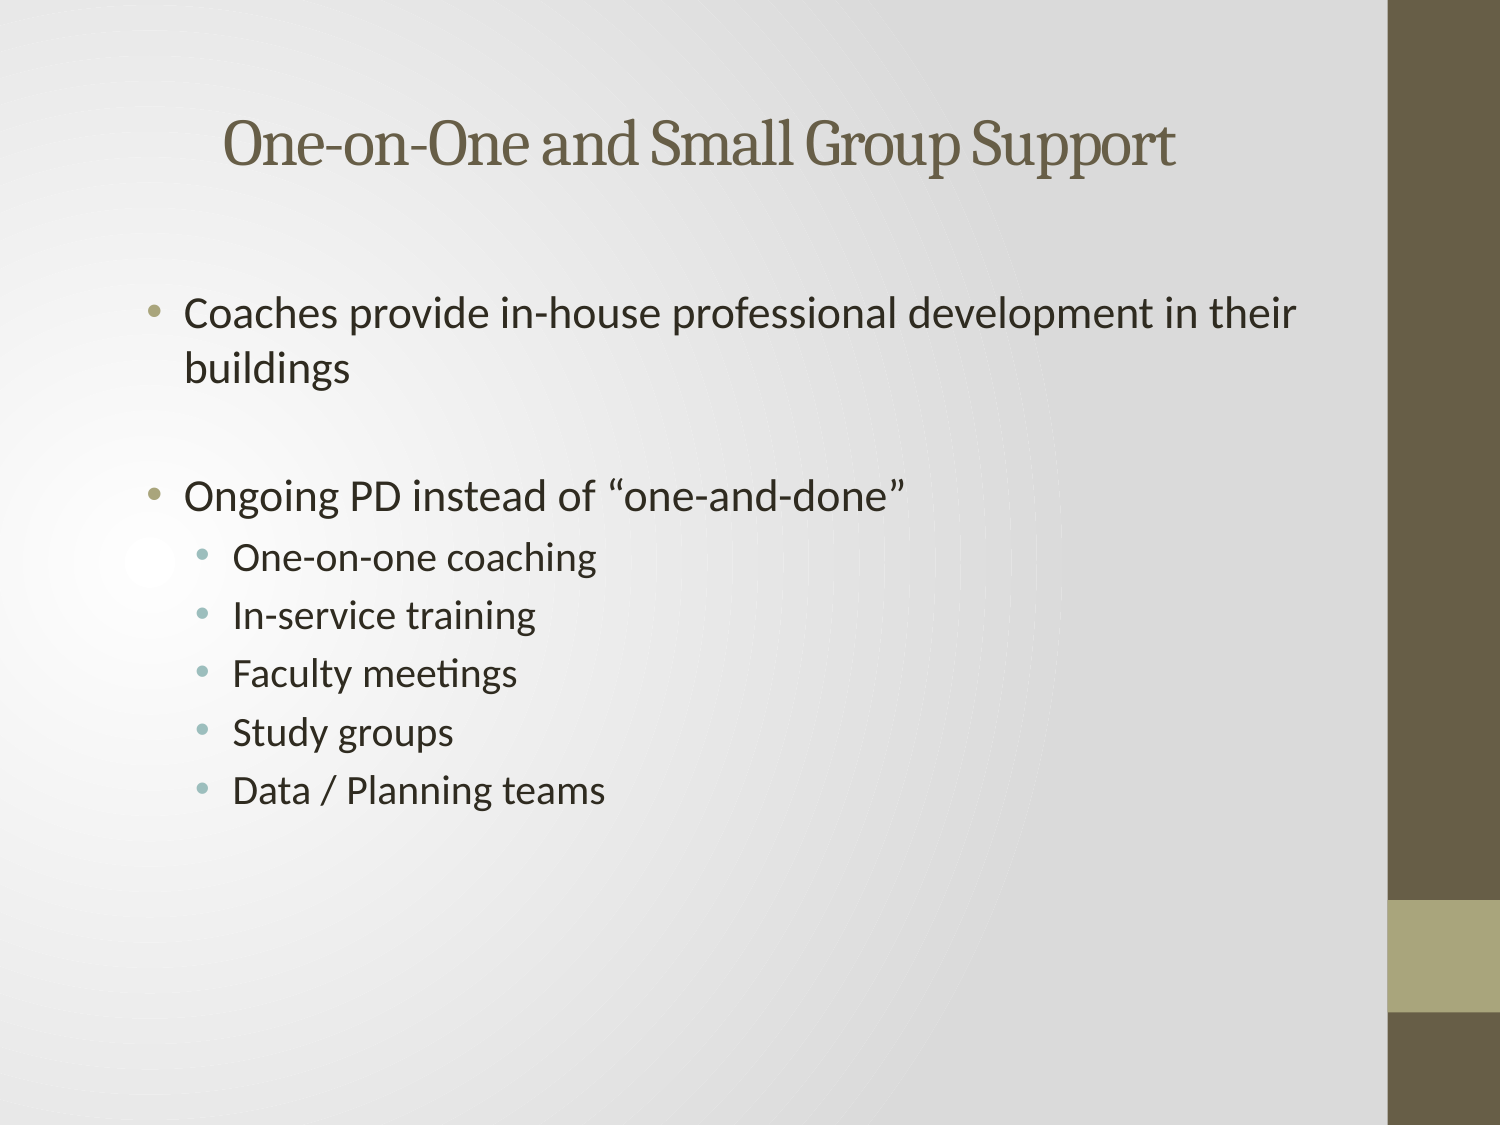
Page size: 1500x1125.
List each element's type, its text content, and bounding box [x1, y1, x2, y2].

title One-on-One and Small Group Support [75, 45, 1325, 233]
list Coaches provide in-house professional development in their buildings Ongoing PD instead of “one-and-done” One-on-one coaching In-service training Faculty meetings Study groups Data / Planning teams [112, 275, 1463, 1018]
